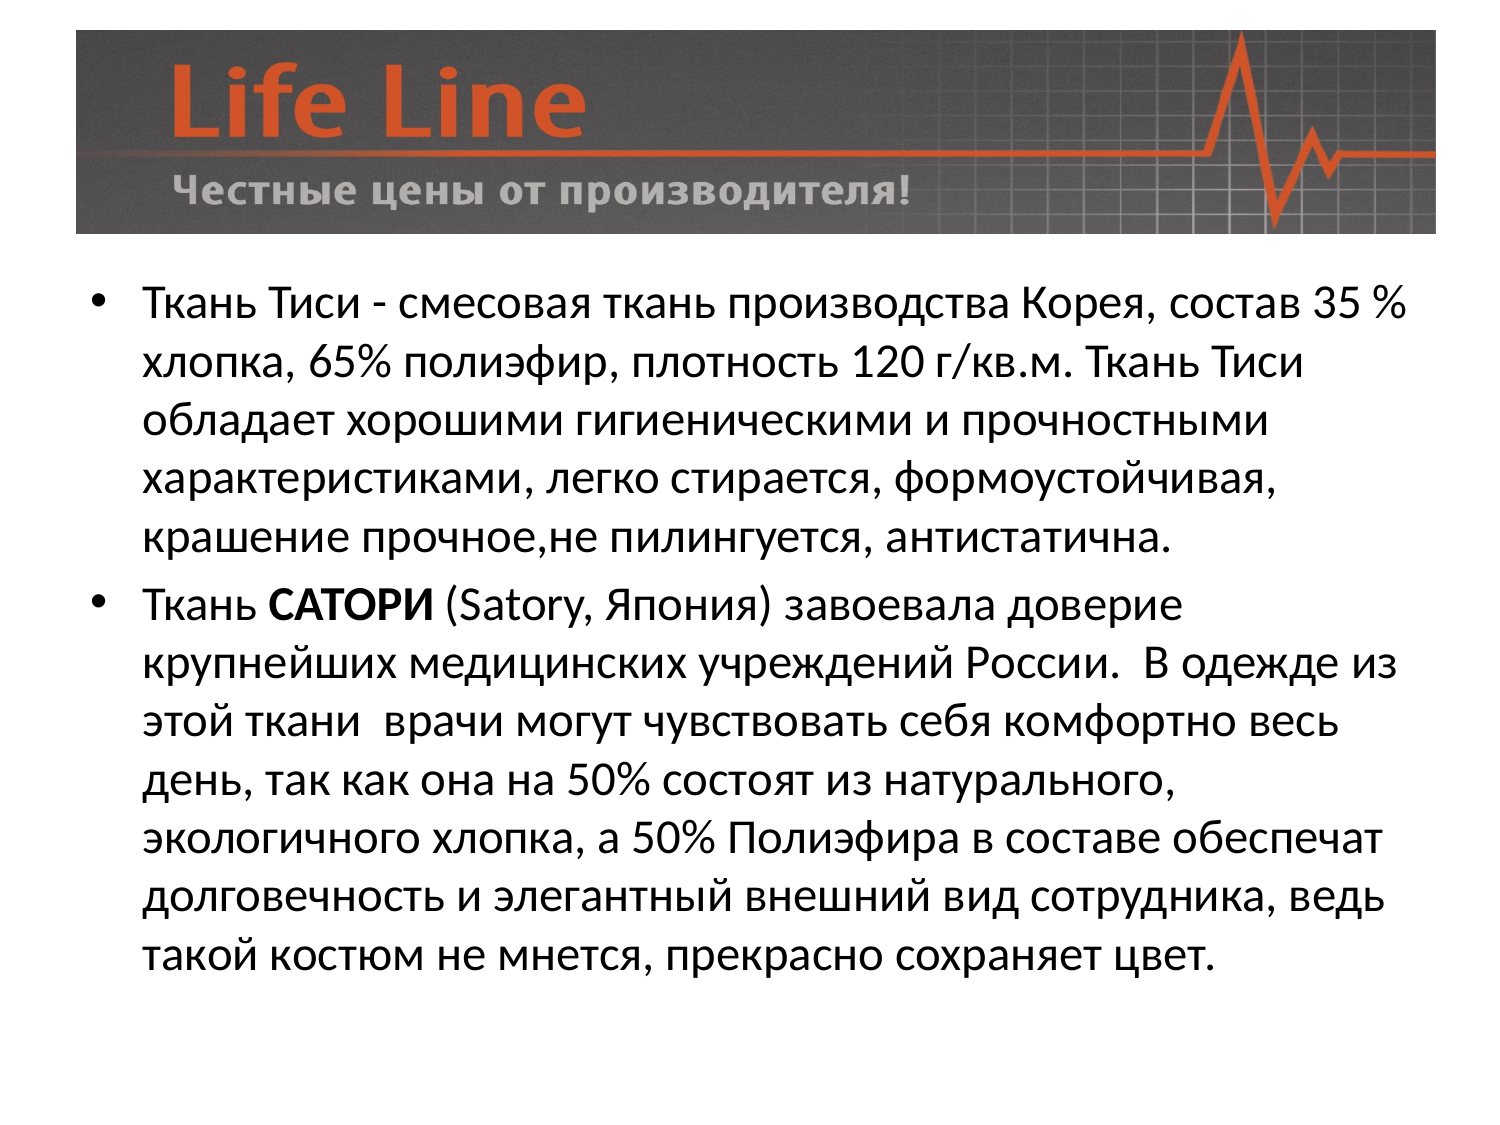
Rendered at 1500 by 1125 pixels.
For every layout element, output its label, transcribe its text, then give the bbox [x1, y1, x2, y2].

list Ткань Тиси - смесовая ткань производства Корея, состав 35 % хлопка, 65% полиэфир, плотность 120 г/кв.м. Ткань Тиси обладает хорошими гигиеническими и прочностными характеристиками, легко стирается, формоустойчивая, крашение прочное,не пилингуется, антистатична. Ткань САТОРИ (Satory, Япония) завоевала доверие крупнейших медицинских учреждений России. В одежде из этой ткани врачи могут чувствовать себя комфортно весь день, так как она на 50% состоят из натурального, экологичного хлопка, а 50% Полиэфира в составе обеспечат долговечность и элегантный внешний вид сотрудника, ведь такой костюм не мнется, прекрасно сохраняет цвет. [75, 262, 1425, 1005]
picture [76, 30, 1436, 235]
